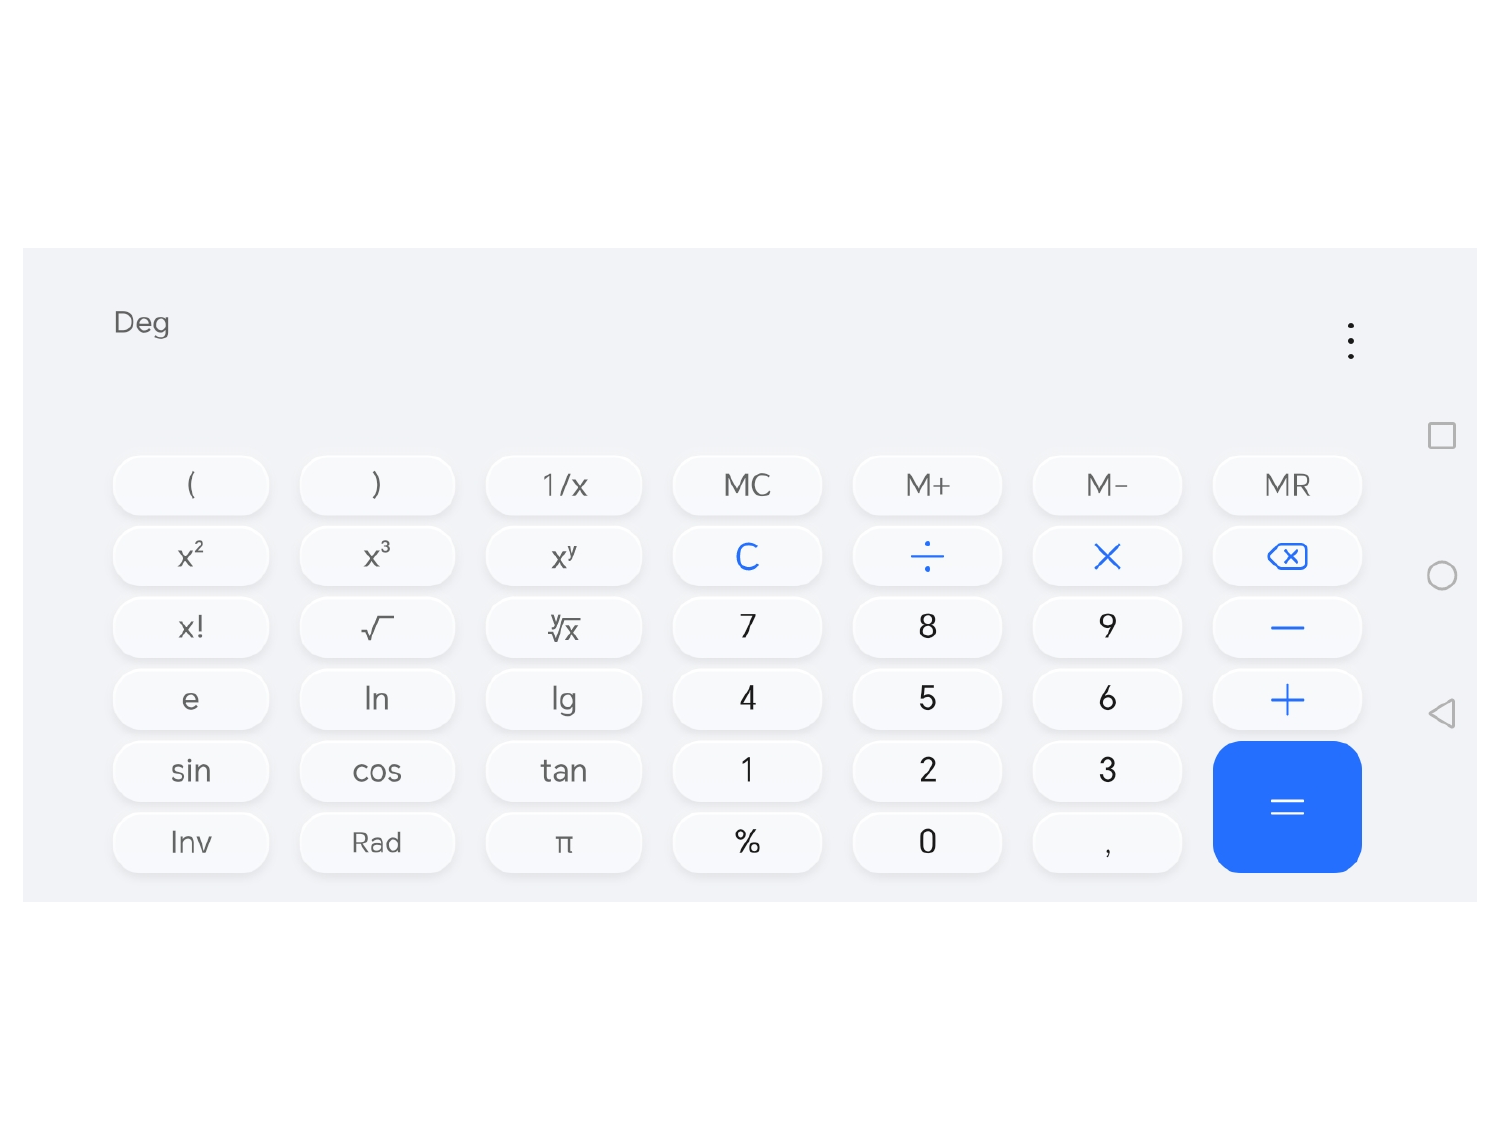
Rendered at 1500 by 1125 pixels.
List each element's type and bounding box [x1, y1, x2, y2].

picture [23, 248, 1477, 902]
